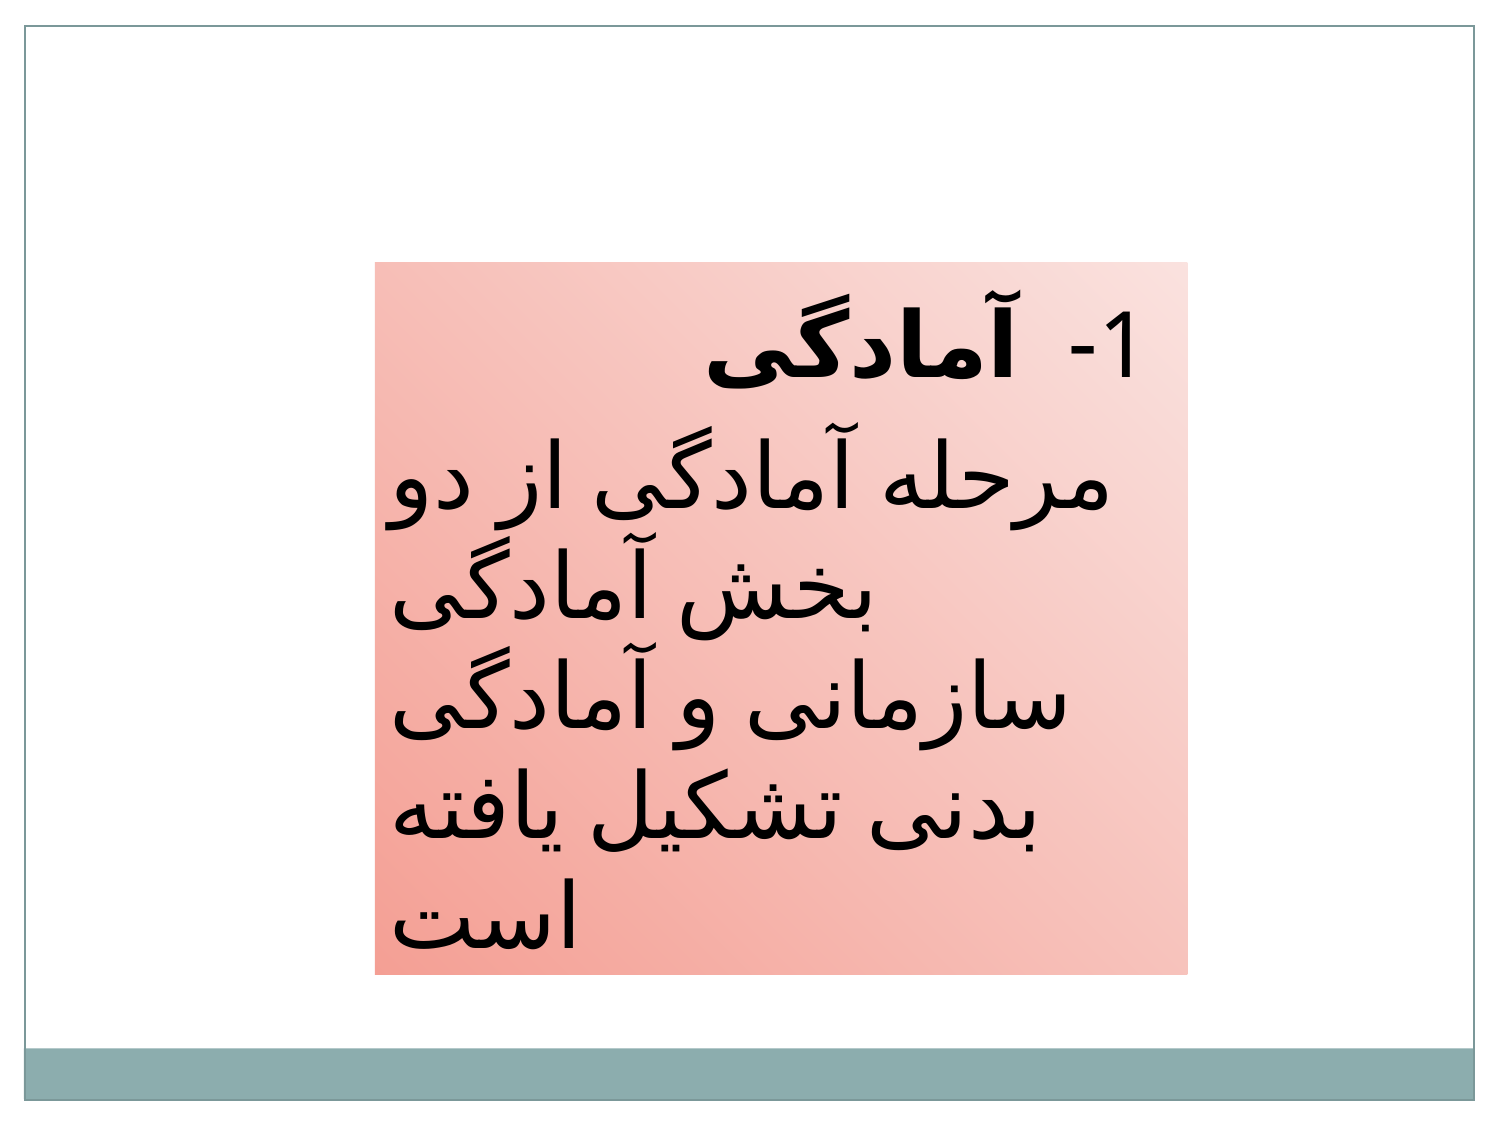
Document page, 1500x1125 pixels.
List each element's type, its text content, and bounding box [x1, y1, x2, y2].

text_box 1- آمادگی مرحله آمادگی از دو بخش آمادگی سازمانی و آمادگی بدنی تشکیل یافته است [374, 262, 1188, 975]
